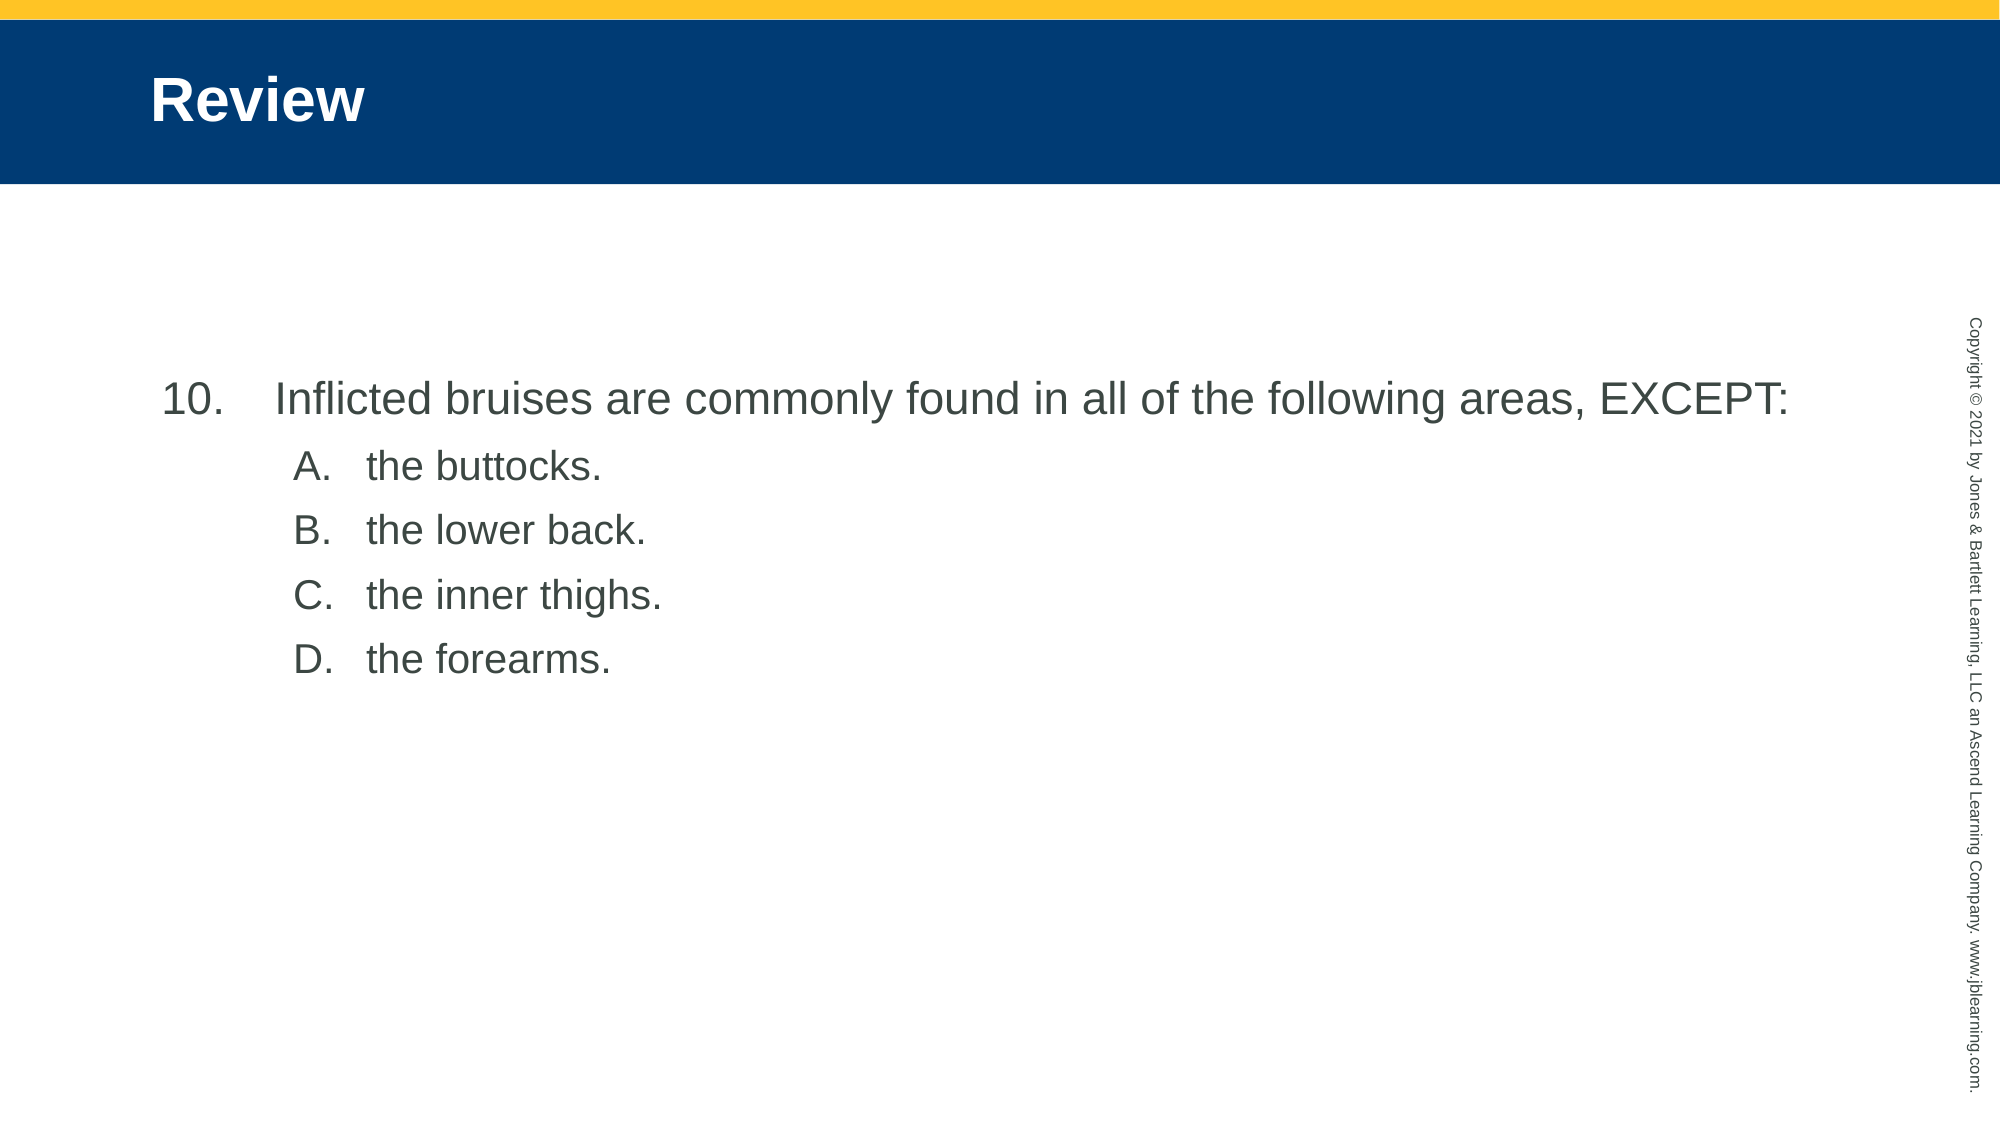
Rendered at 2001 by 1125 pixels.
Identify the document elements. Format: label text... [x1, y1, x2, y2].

title Review [0, 19, 2000, 185]
list Inflicted bruises are commonly found in all of the following areas, EXCEPT: the buttocks. the lower back. the inner thighs. the forearms. [146, 361, 1859, 1016]
